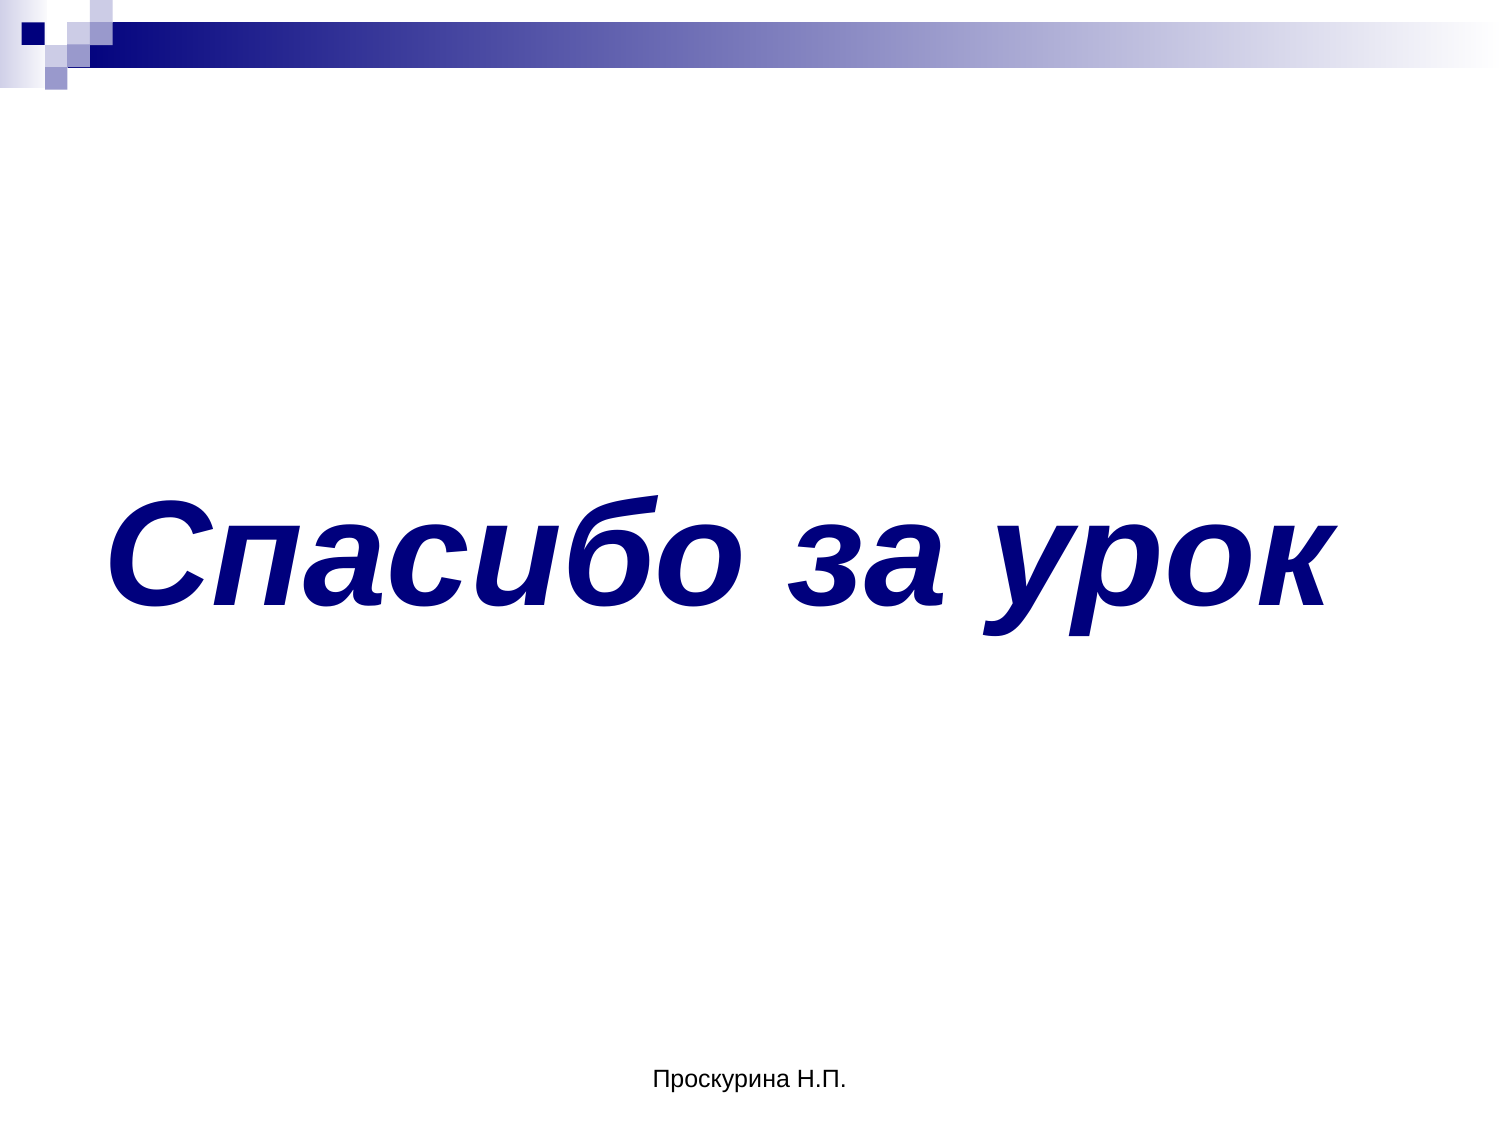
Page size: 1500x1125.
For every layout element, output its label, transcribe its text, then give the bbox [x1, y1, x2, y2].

footer Проскурина Н.П. [512, 1024, 988, 1101]
title Спасибо за урок [88, 432, 1439, 658]
